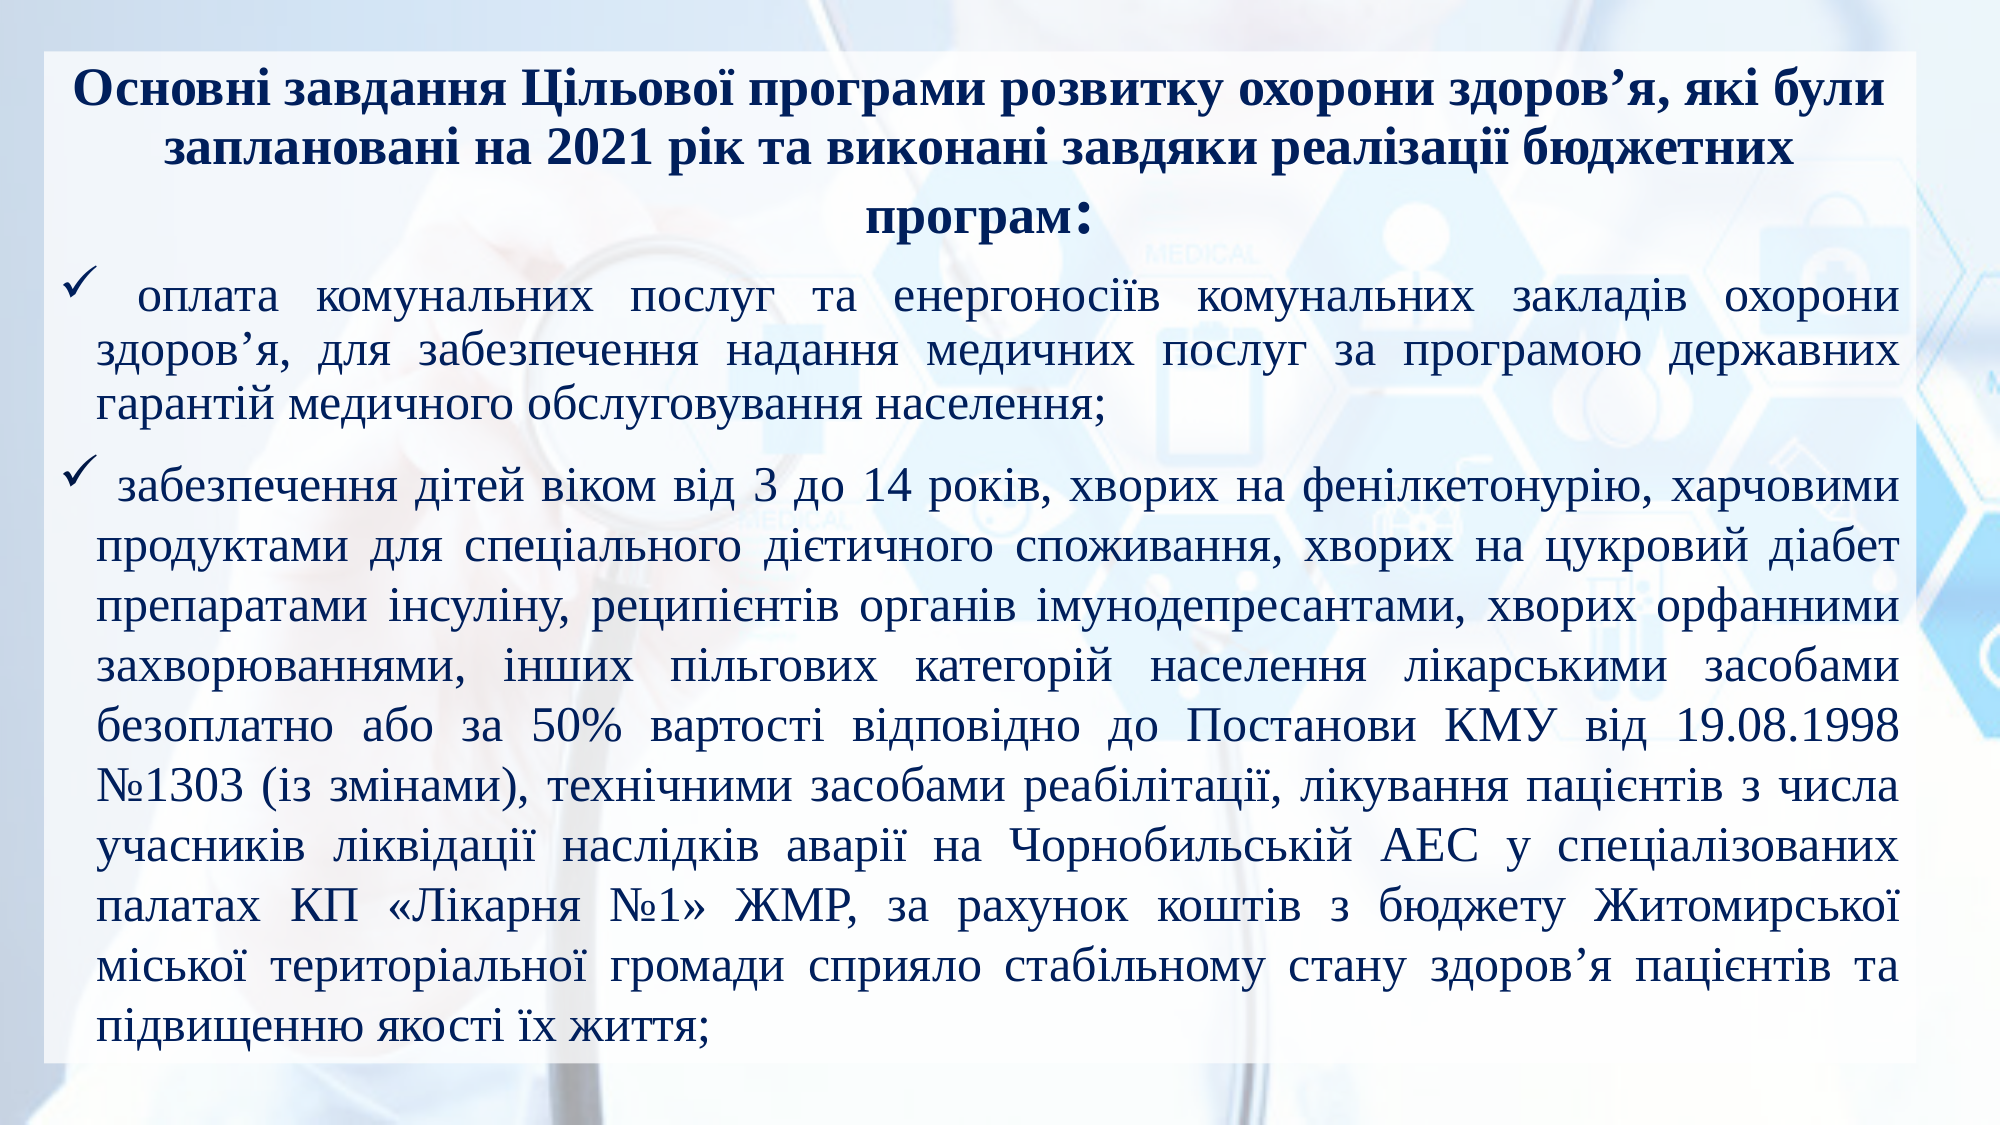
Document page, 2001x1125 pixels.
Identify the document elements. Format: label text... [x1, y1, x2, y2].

list Основні завдання Цільової програми розвитку охорони здоров’я, які були заплановані на 2021 рік та виконані завдяки реалізації бюджетних програм: оплата комунальних послуг та енергоносіїв комунальних закладів охорони здоров’я, для забезпечення надання медичних послуг за програмою державних гарантій медичного обслуговування населення; забезпечення дітей віком від 3 до 14 років, хворих на фенілкетонурію, харчовими продуктами для спеціального дієтичного споживання, хворих на цукровий діабет препаратами інсуліну, реципієнтів органів імунодепресантами, хворих орфанними захворюваннями, інших пільгових категорій населення лікарськими засобами безоплатно або за 50% вартості відповідно до Постанови КМУ від 19.08.1998 №1303 (із змінами), технічними засобами реабілітації, лікування пацієнтів з числа учасників ліквідації наслідків аварії на Чорнобильській АЕС у спеціалізованих палатах КП «Лікарня №1» ЖМР, за рахунок коштів з бюджету Житомирської міської територіальної громади сприяло стабільному стану здоров’я пацієнтів та підвищенню якості їх життя; [44, 51, 1917, 1064]
